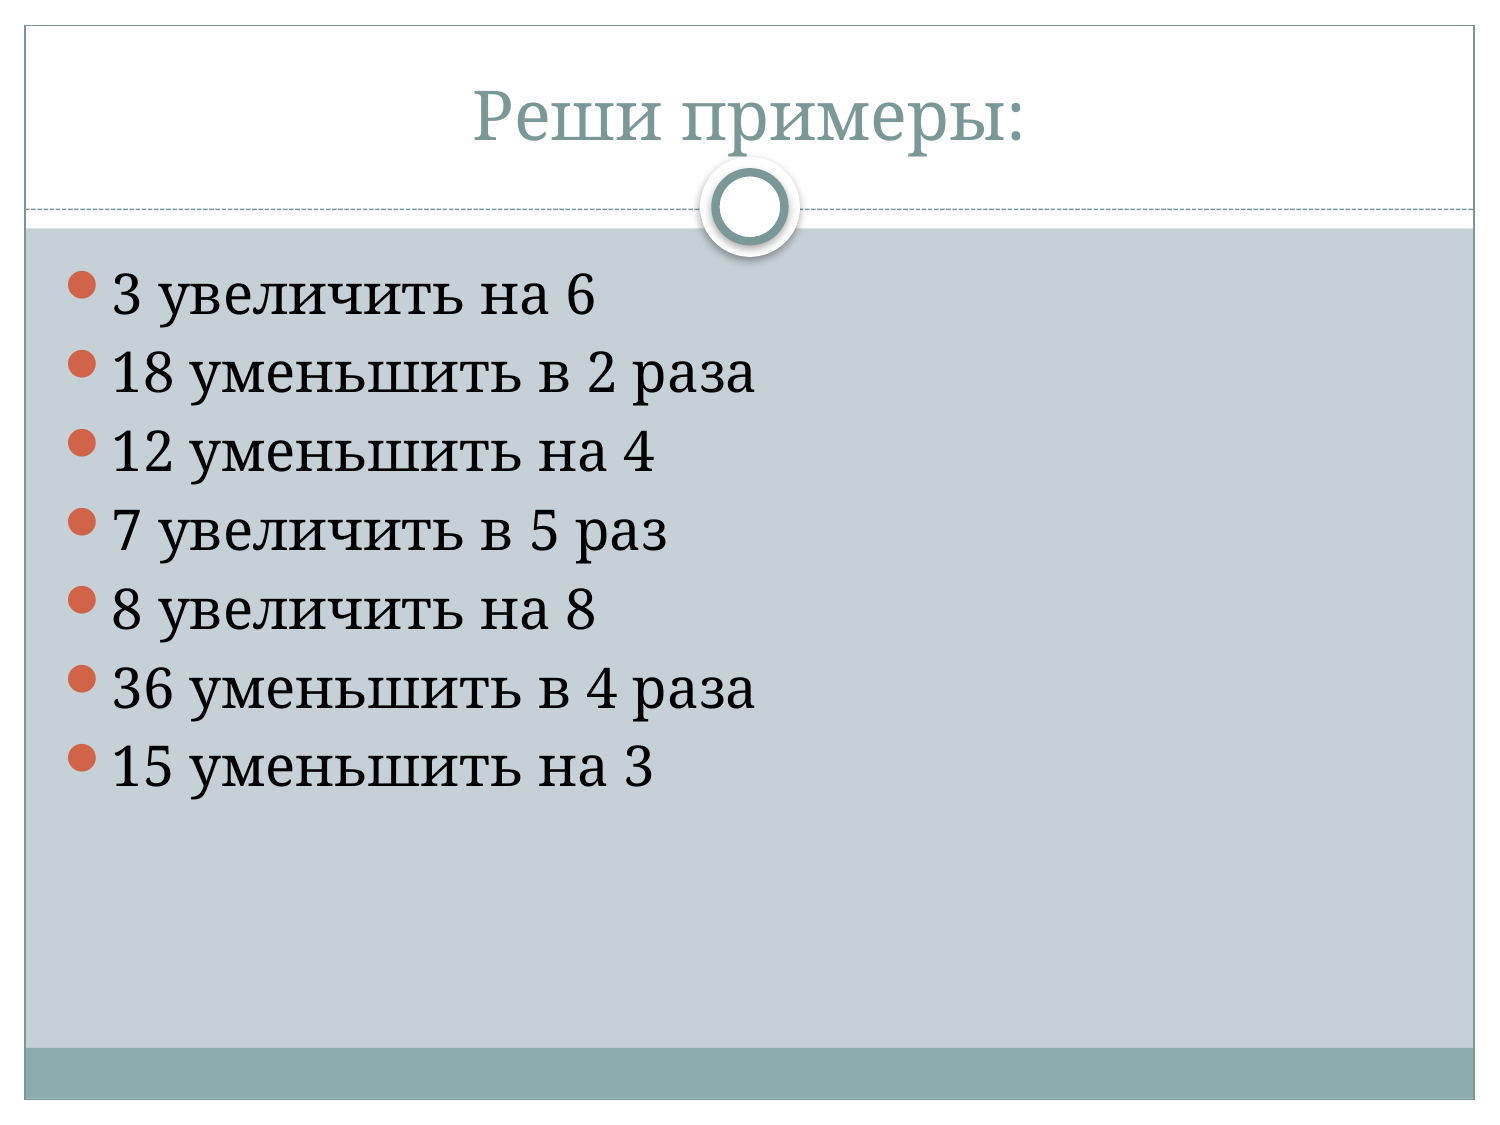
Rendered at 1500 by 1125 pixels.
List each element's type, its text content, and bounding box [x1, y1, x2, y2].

title Реши примеры: [49, 37, 1450, 162]
list 3 увеличить на 6 18 уменьшить в 2 раза 12 уменьшить на 4 7 увеличить в 5 раз 8 увеличить на 8 36 уменьшить в 4 раза 15 уменьшить на 3 [49, 250, 1445, 1001]
